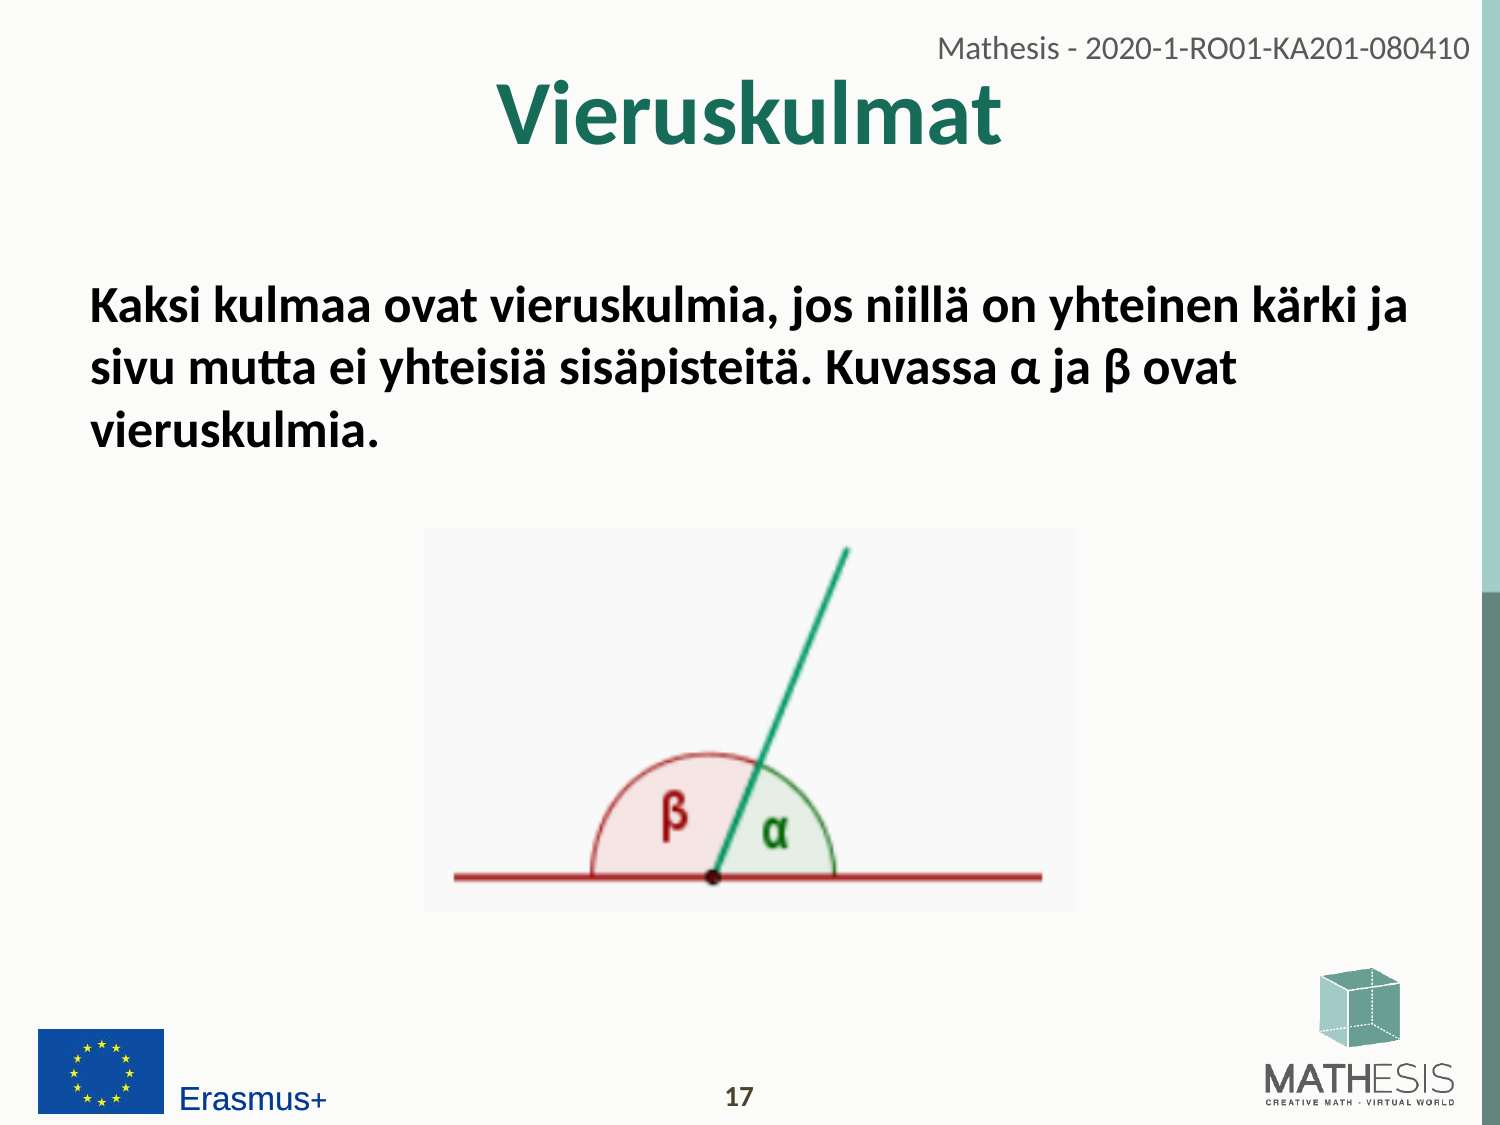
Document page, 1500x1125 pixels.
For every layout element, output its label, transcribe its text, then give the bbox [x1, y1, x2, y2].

picture [38, 1029, 164, 1114]
list Kaksi kulmaa ovat vieruskulmia, jos niillä on yhteinen kärki ja sivu mutta ei yhteisiä sisäpisteitä. Kuvassa α ja β ovat vieruskulmia. [75, 262, 1425, 1005]
picture [422, 526, 1078, 912]
title Vieruskulmat [75, 45, 1425, 233]
